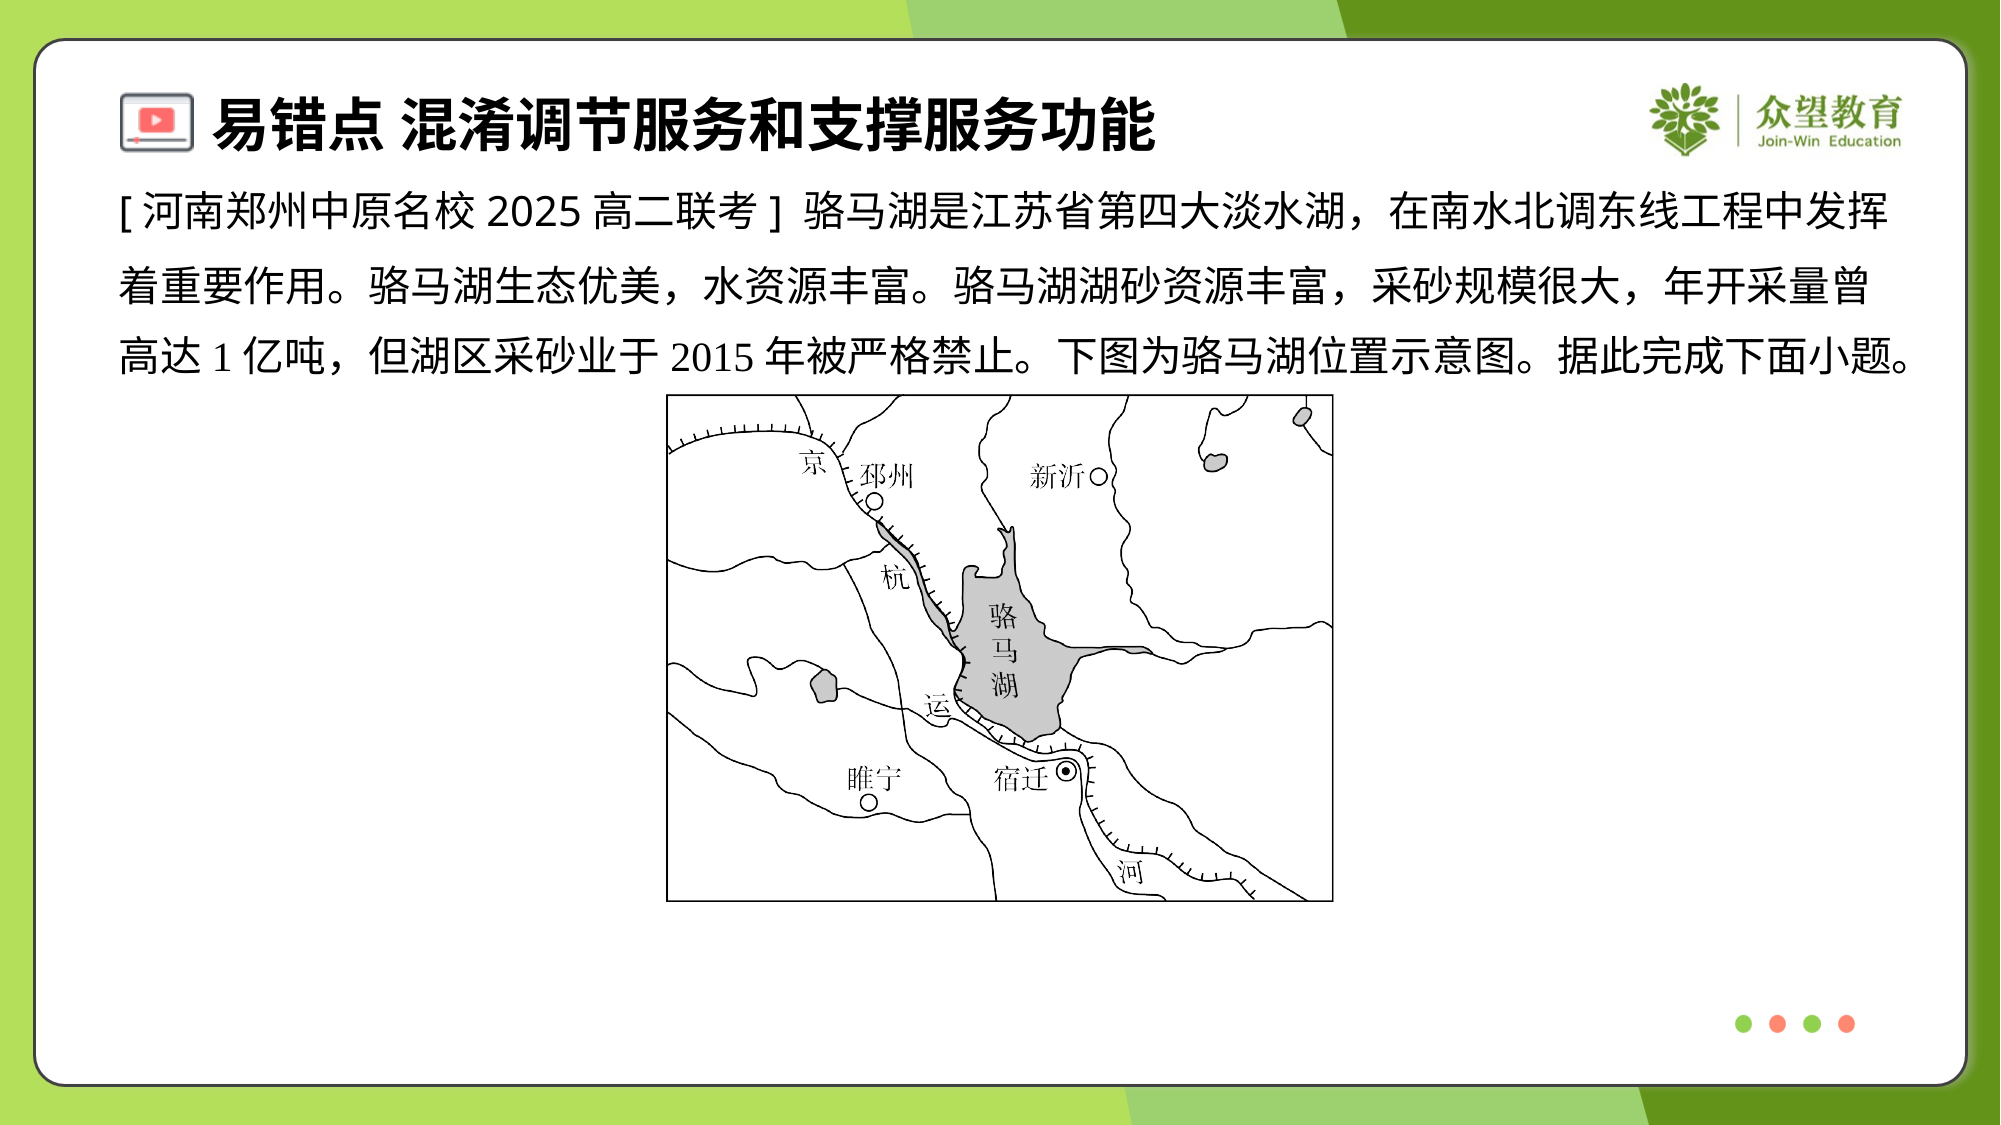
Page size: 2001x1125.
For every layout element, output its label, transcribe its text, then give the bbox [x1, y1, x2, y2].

text_box [河南郑州中原名校2025高二联考] 骆马湖是江苏省第四大淡水湖，在南水北调东线工程中发挥 着重要作用。骆马湖生态优美，水资源丰富。骆马湖湖砂资源丰富，采砂规模很大，年开采量曾 高达1亿吨，但湖区采砂业于2015年被严格禁止。下图为骆马湖位置示意图。据此完成下面小题。 [118, 159, 1883, 373]
picture [0, 0, 2000, 1125]
